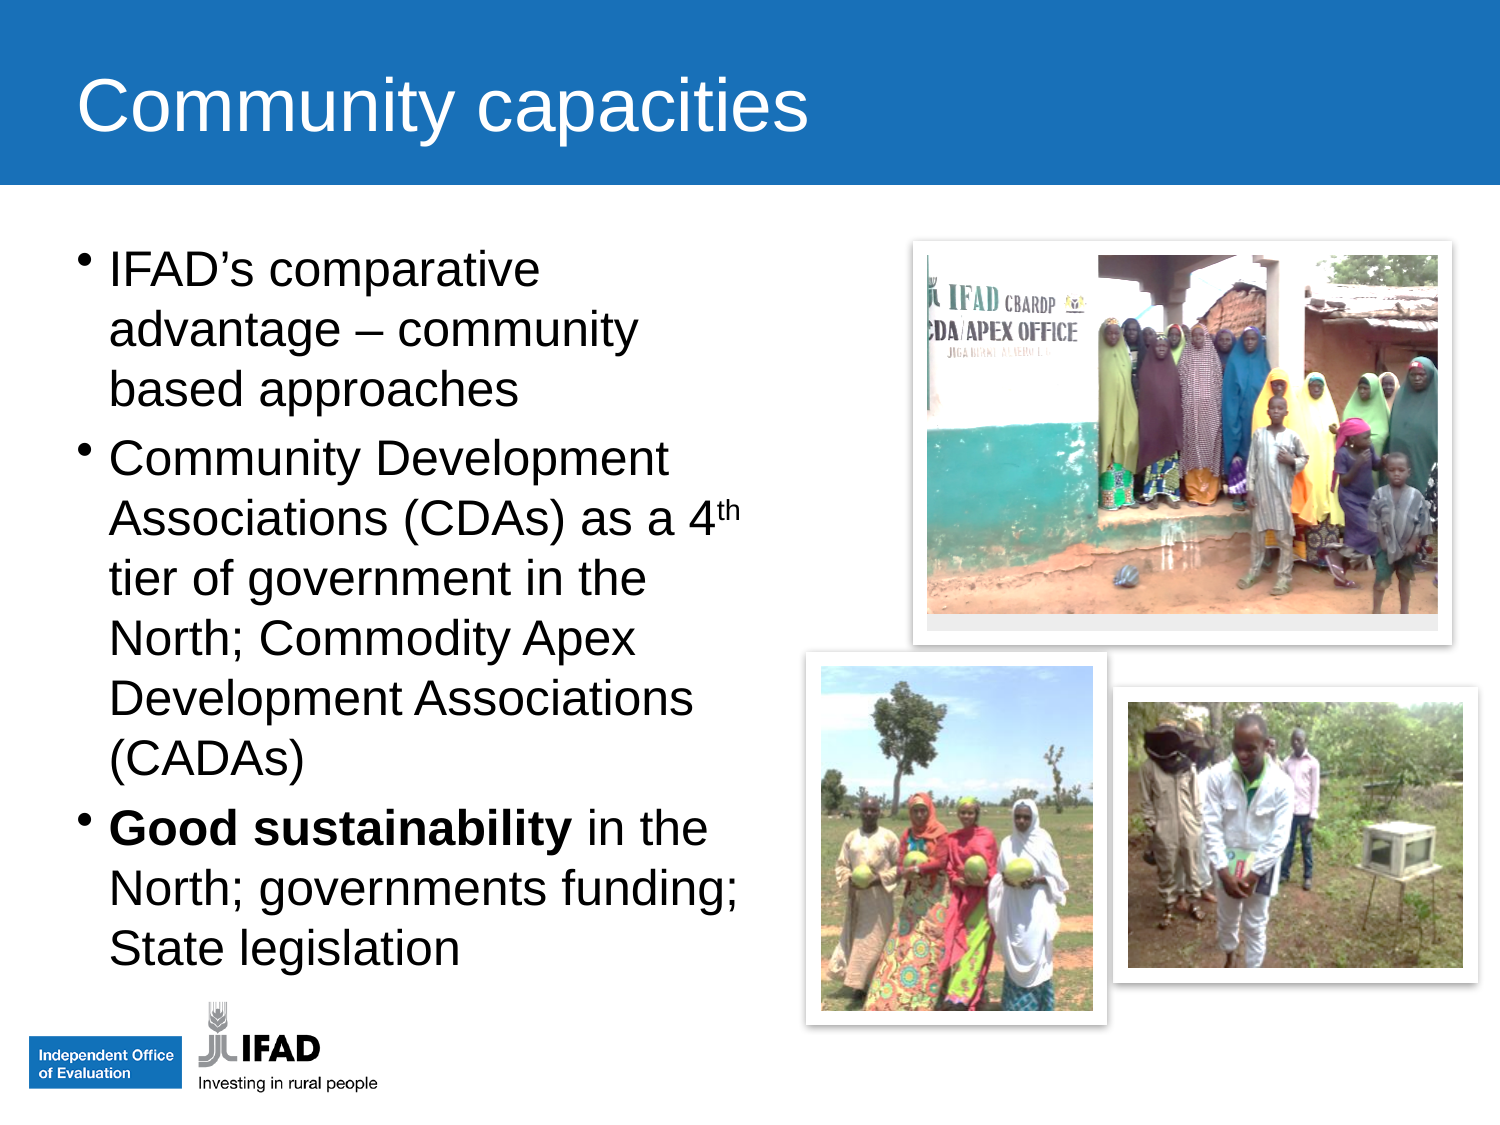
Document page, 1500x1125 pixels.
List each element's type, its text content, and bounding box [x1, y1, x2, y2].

list IFAD’s comparative advantage – community based approaches Community Development Associations (CDAs) as a 4th tier of government in the North; Commodity Apex Development Associations (CADAs) Good sustainability in the North; governments funding; State legislation [74, 234, 776, 931]
picture [29, 999, 380, 1096]
picture [1127, 701, 1464, 969]
list Community capacities [76, 30, 1412, 173]
picture [926, 255, 1438, 631]
picture [0, 0, 1500, 185]
picture [820, 666, 1093, 1011]
